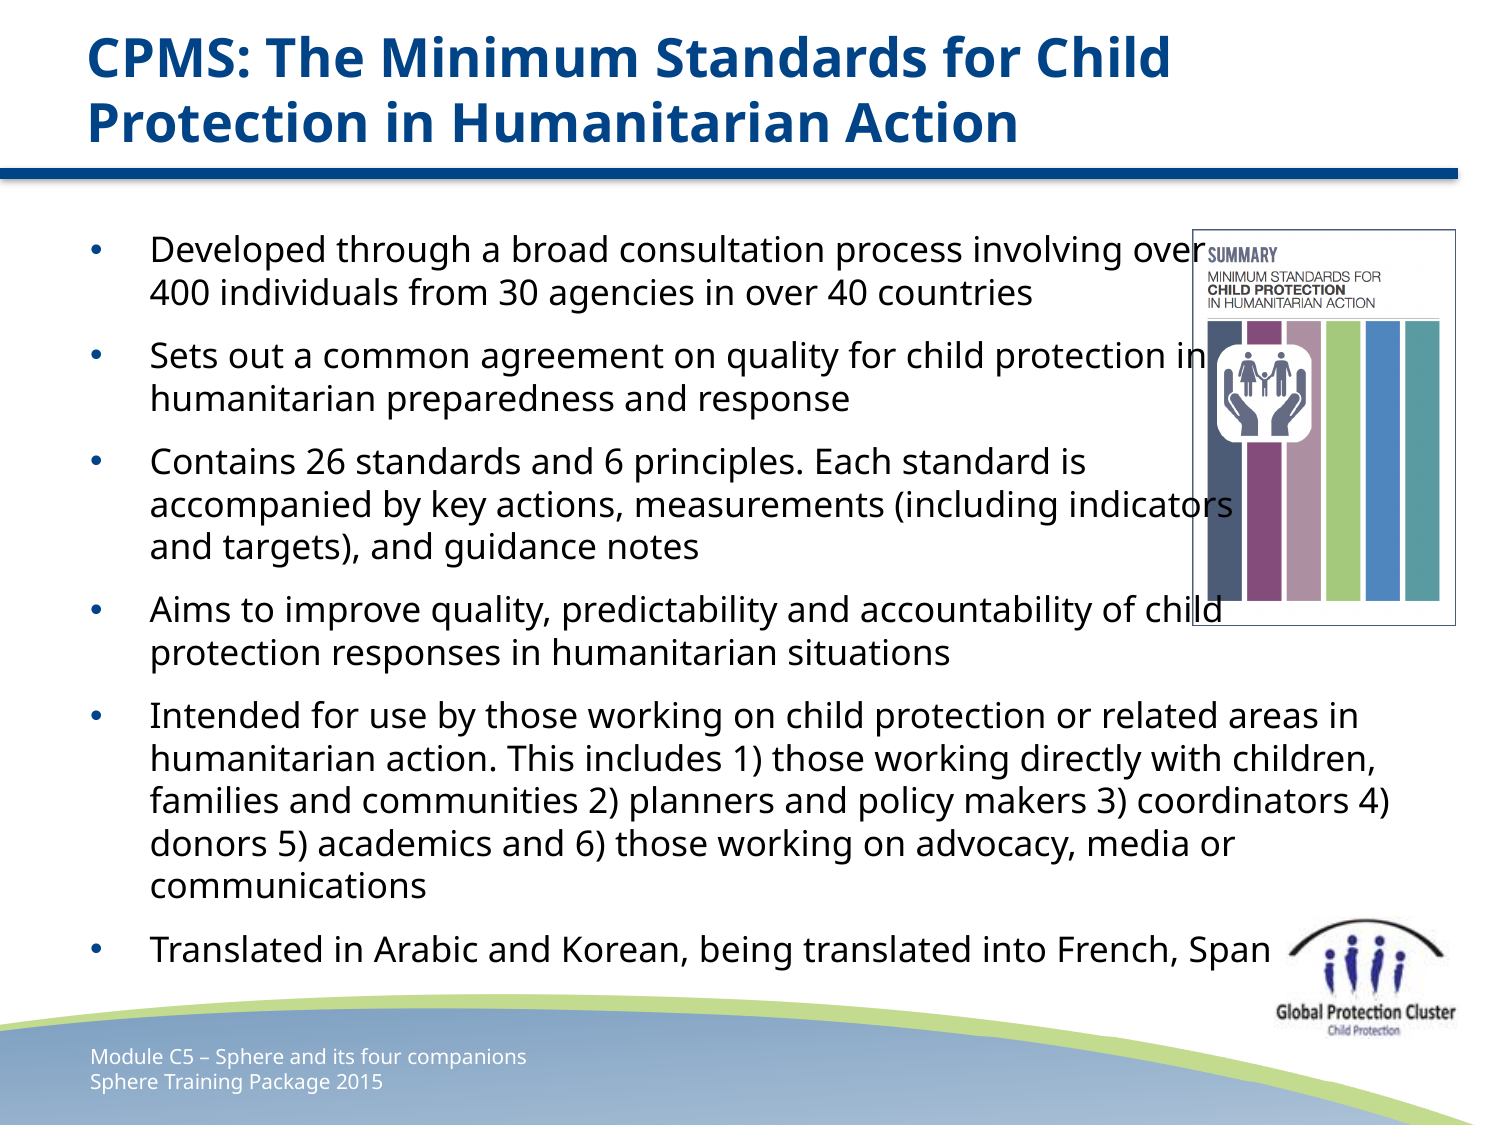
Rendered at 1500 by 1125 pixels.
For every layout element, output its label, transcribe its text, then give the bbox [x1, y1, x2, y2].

picture [0, 916, 1500, 1125]
footer Module C5 – Sphere and its four companions Sphere Training Package 2015 [75, 1038, 1109, 1099]
title CPMS: The Minimum Standards for Child Protection in Humanitarian Action [75, 0, 1425, 178]
list Developed through a broad consultation process involving over 400 individuals from 30 agencies in over 40 countries Sets out a common agreement on quality for child protection in humanitarian preparedness and response Contains 26 standards and 6 principles. Each standard is accompanied by key actions, measurements (including indicators and targets), and guidance notes Aims to improve quality, predictability and accountability of child protection responses in humanitarian situations Intended for use by those working on child protection or related areas in humanitarian action. This includes 1) those working directly with children, families and communities 2) planners and policy makers 3) coordinators 4) donors 5) academics and 6) those working on advocacy, media or communications Translated in Arabic and Korean, being translated into French, Spanish [75, 219, 1425, 1005]
picture [1191, 229, 1456, 626]
